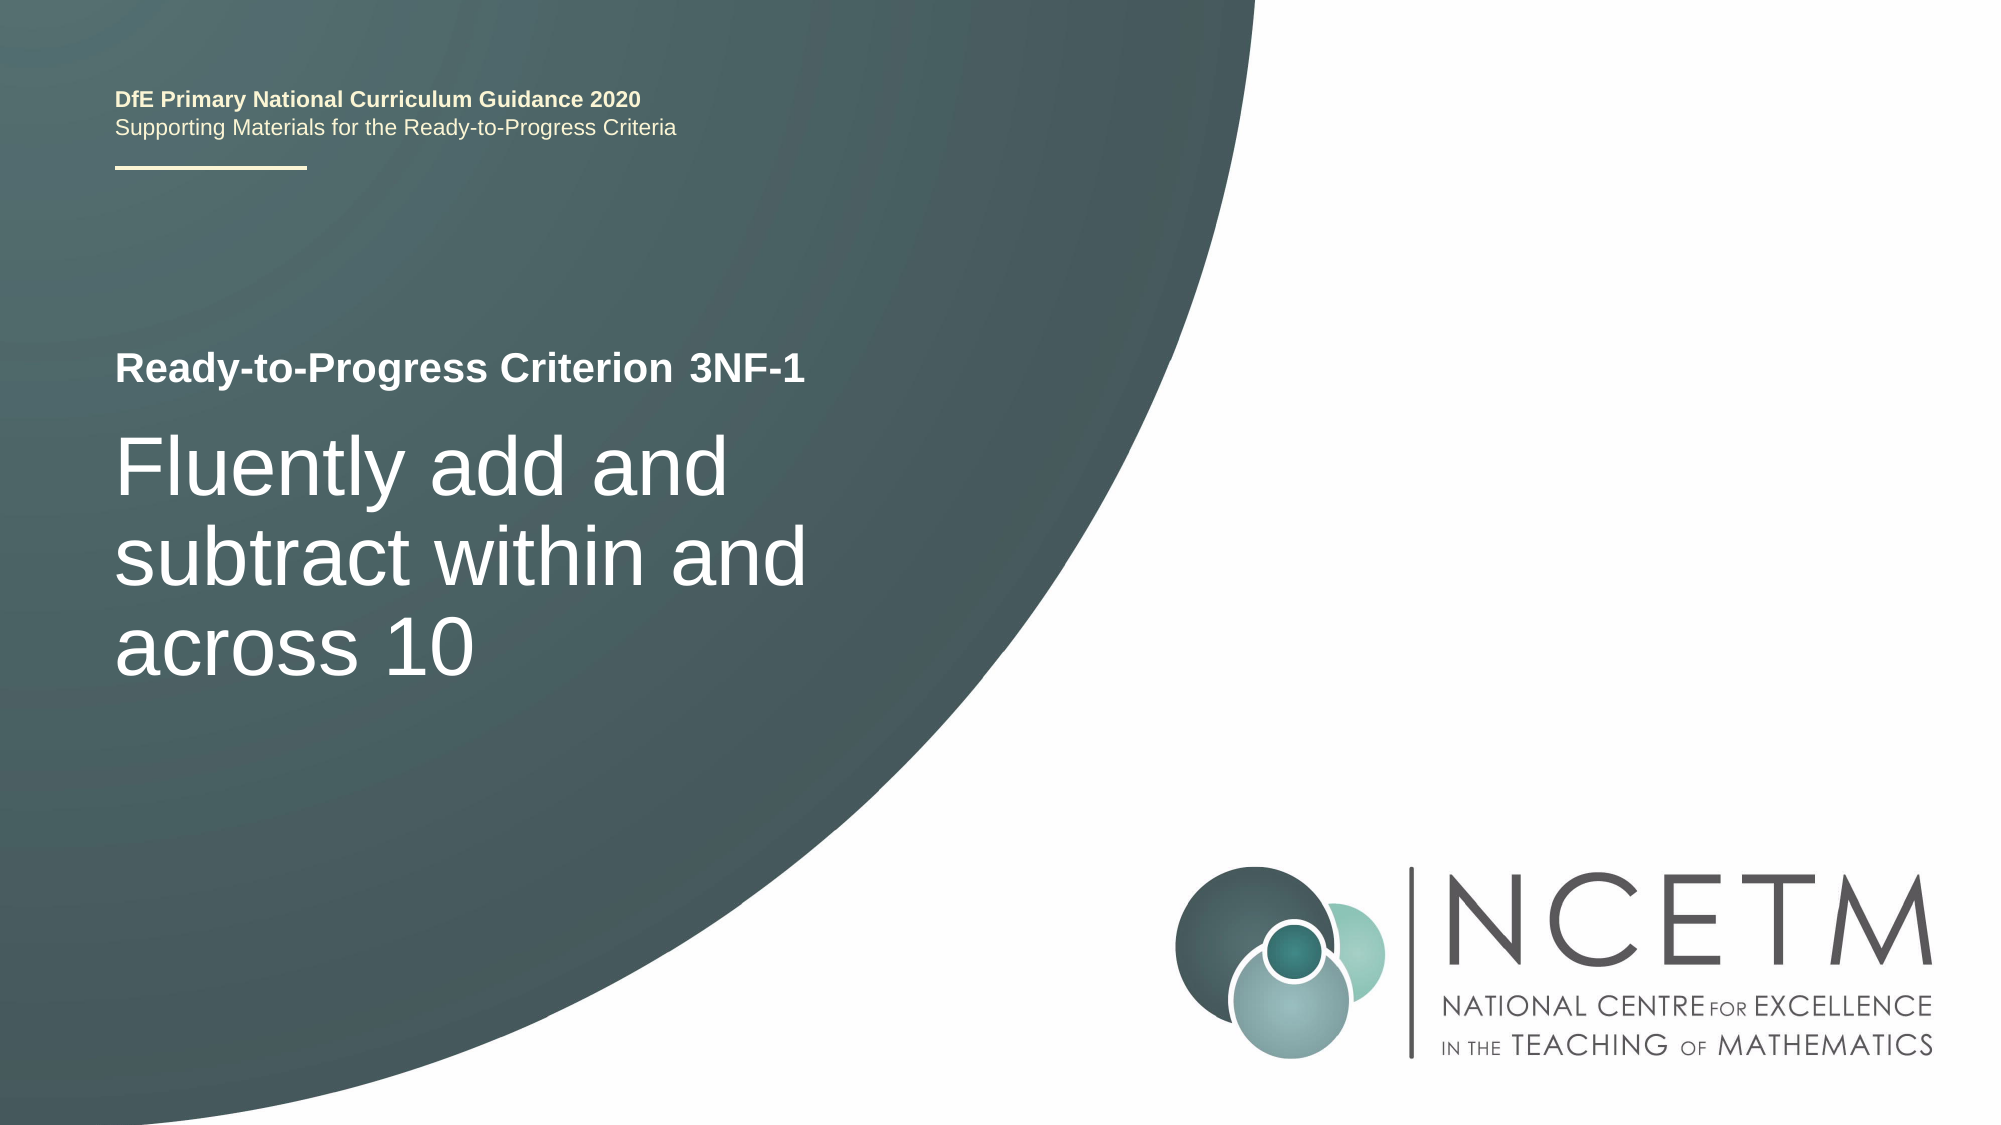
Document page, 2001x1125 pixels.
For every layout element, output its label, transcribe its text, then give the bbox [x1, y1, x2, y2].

picture [0, 0, 2001, 1125]
list 3NF-1 [674, 338, 1043, 414]
subtitle Fluently add and subtract within and across 10 [99, 416, 1000, 912]
